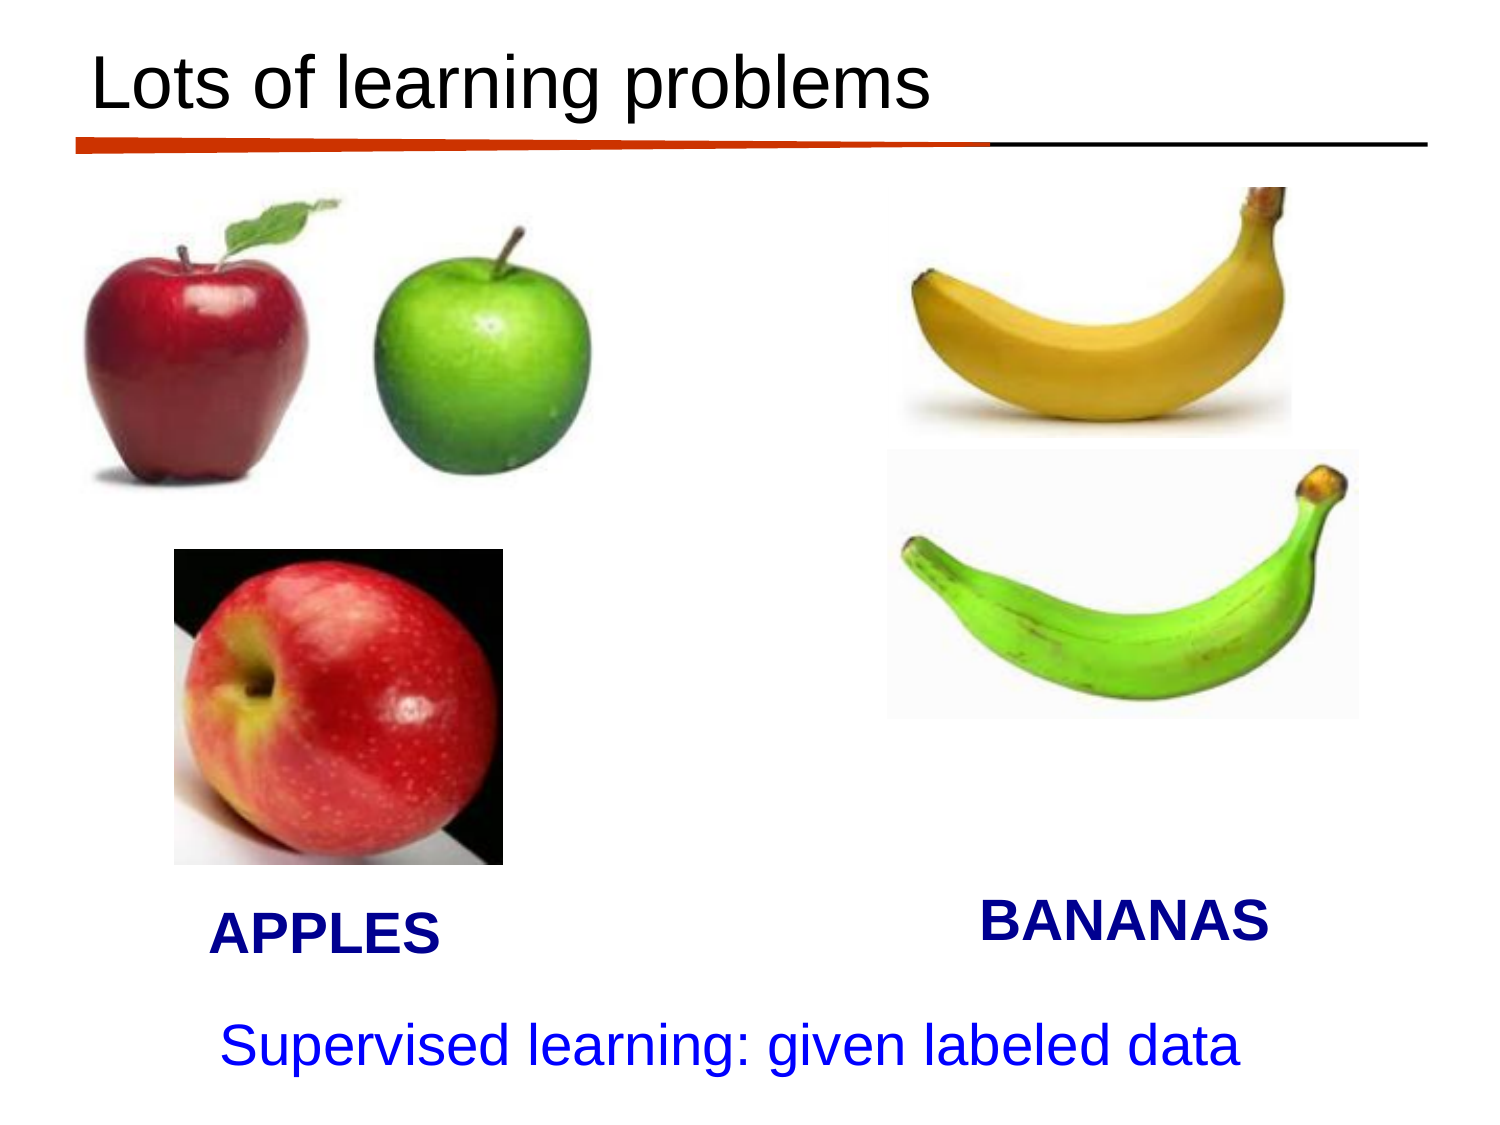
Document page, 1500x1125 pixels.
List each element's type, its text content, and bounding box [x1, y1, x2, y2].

picture [887, 449, 1359, 719]
picture [887, 187, 1313, 438]
text_box BANANAS [912, 875, 1338, 960]
picture [49, 187, 626, 501]
title Lots of learning problems [74, 24, 1426, 133]
picture [174, 549, 503, 865]
text_box APPLES [112, 887, 538, 973]
text_box Supervised learning: given labeled data [137, 999, 1325, 1085]
